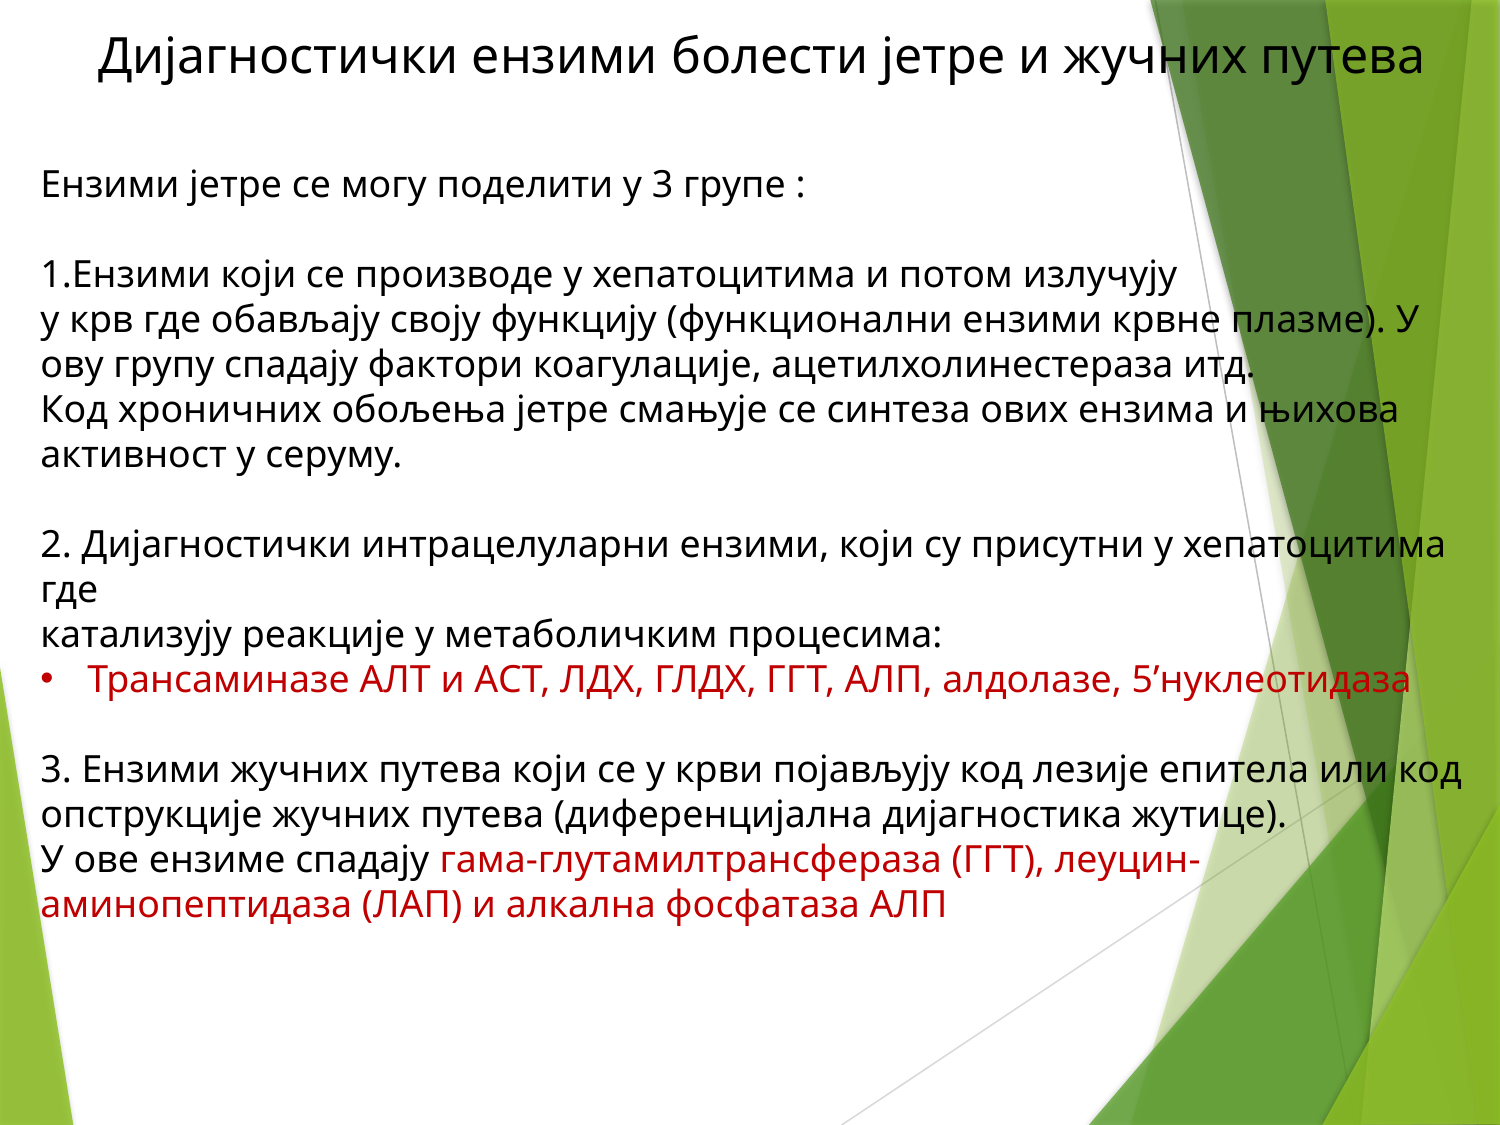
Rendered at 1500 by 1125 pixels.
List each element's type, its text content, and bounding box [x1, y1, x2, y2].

text_box Ензими јетре се могу поделити у 3 групе : 1.Ензими који се производе у хепатоцитима и потом излучују у крв где обављају своју функцију (функционални ензими крвне плазме). У ову групу спадају фактори коагулације, ацетилхолинестераза итд. Код хроничних обољења јетре смањује се синтеза ових ензима и њихова активност у серуму. 2. Дијагностички интрацелуларни ензими, који су присутни у хепатоцитима где катализују реакције у метаболичким процесима: Трансаминазе АЛТ и АСТ, ЛДХ, ГЛДХ, ГГТ, АЛП, алдолазе, 5’нуклеотидаза 3. Ензими жучних путева који се у крви појављују код лезије епитела или код опструкције жучних путева (диференцијална дијагностика жутице). У ове ензиме спадају гама-глутамилтрансфераза (ГГТ), леуцин-аминопептидаза (ЛАП) и алкална фосфатаза АЛП [25, 108, 1500, 933]
text_box Дијагностички ензими болести јетре и жучних путева [83, 16, 1500, 92]
